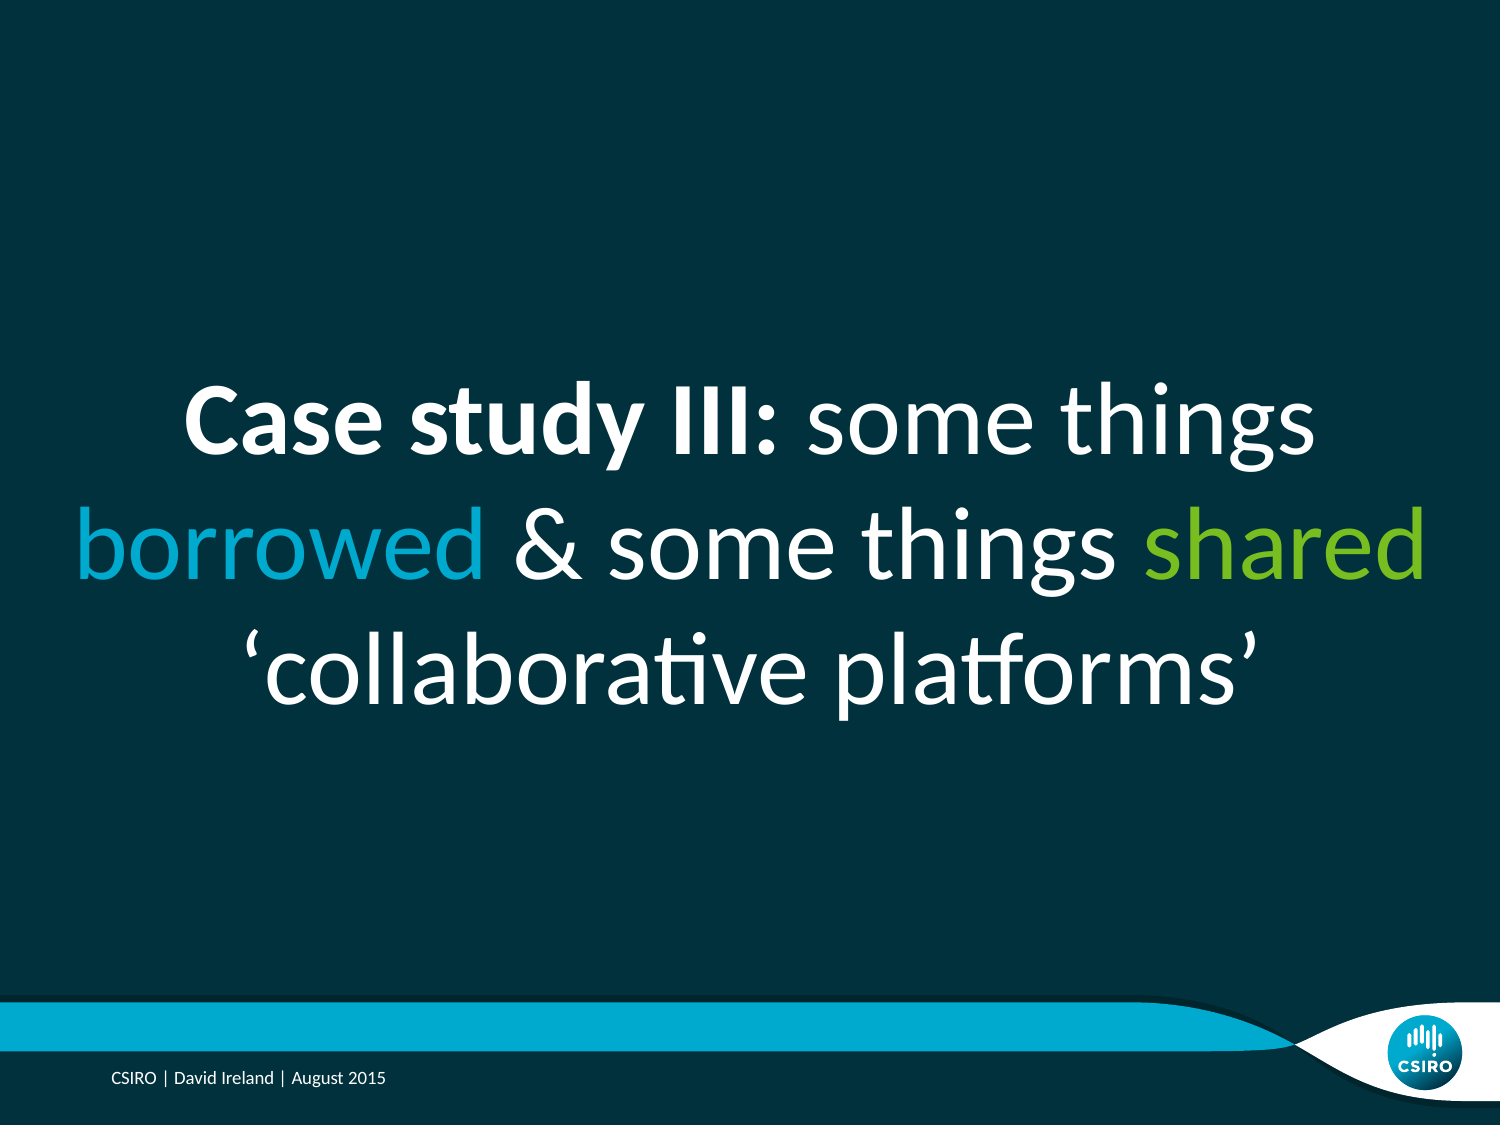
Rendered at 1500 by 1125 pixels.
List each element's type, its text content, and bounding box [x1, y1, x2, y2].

list Case study III: some things borrowed & some things shared ‘collaborative platforms’ [59, 349, 1444, 781]
footer CSIRO | David Ireland | August 2015 [111, 1067, 1110, 1088]
